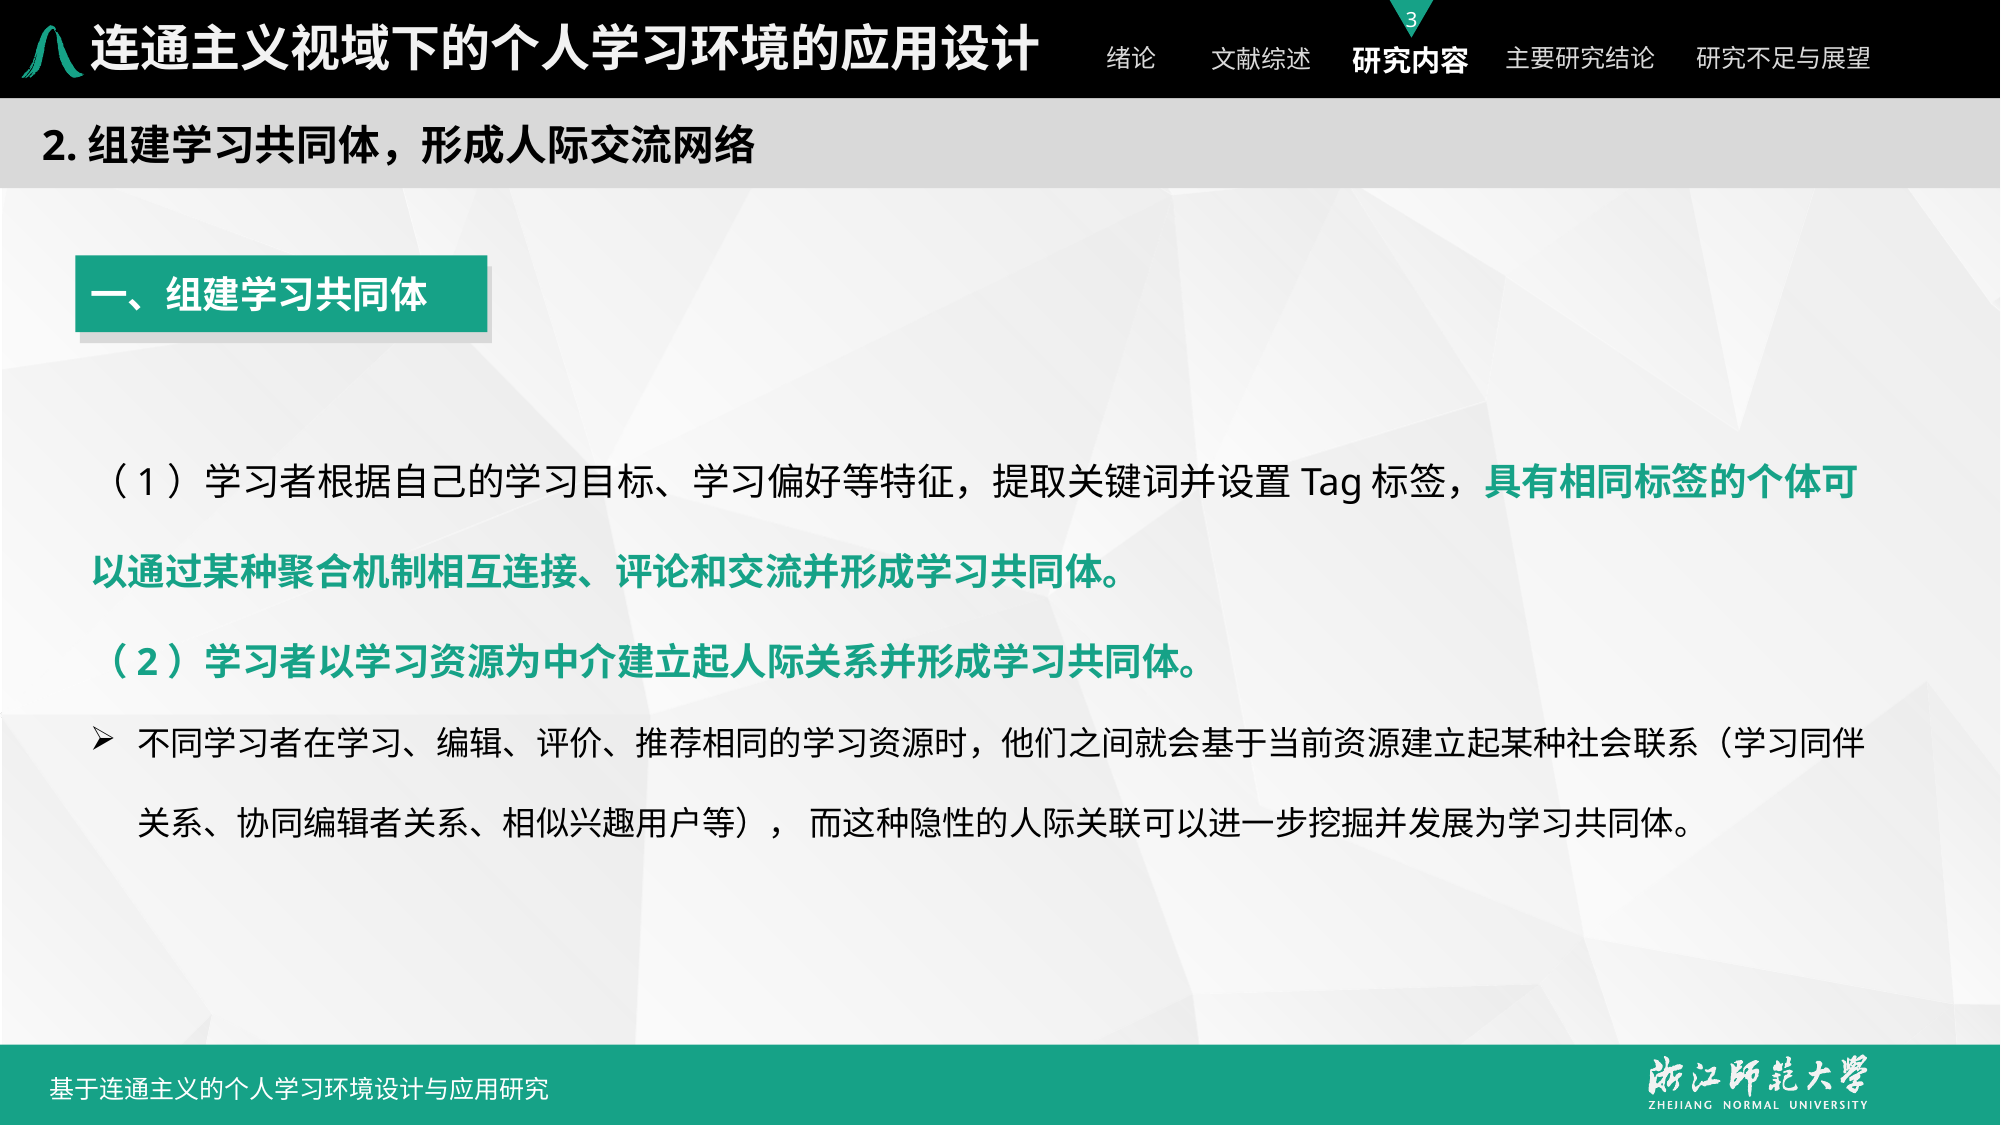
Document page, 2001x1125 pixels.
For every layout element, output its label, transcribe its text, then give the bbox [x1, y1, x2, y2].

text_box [75, 255, 493, 344]
list 2.组建学习共同体，形成人际交流网络 [27, 111, 1000, 183]
list 连通主义视域下的个人学习环境的应用设计 [75, 16, 1095, 87]
text_box （1）学习者根据自己的学习目标、学习偏好等特征，提取关键词并设置Tag标签，具有相同标签的个体可以通过某种聚合机制相互连接、评论和交流并形成学习共同体。 （2）学习者以学习资源为中介建立起人际关系并形成学习共同体。 不同学习者在学习、编辑、评价、推荐相同的学习资源时，他们之间就会基于当前资源建立起某种社会联系（学习同伴关系、协同编辑者关系、相似兴趣用户等）， 而这种隐性的人际关联可以进一步挖掘并发展为学习共同体。 [75, 405, 1898, 850]
picture [0, 0, 2001, 1125]
